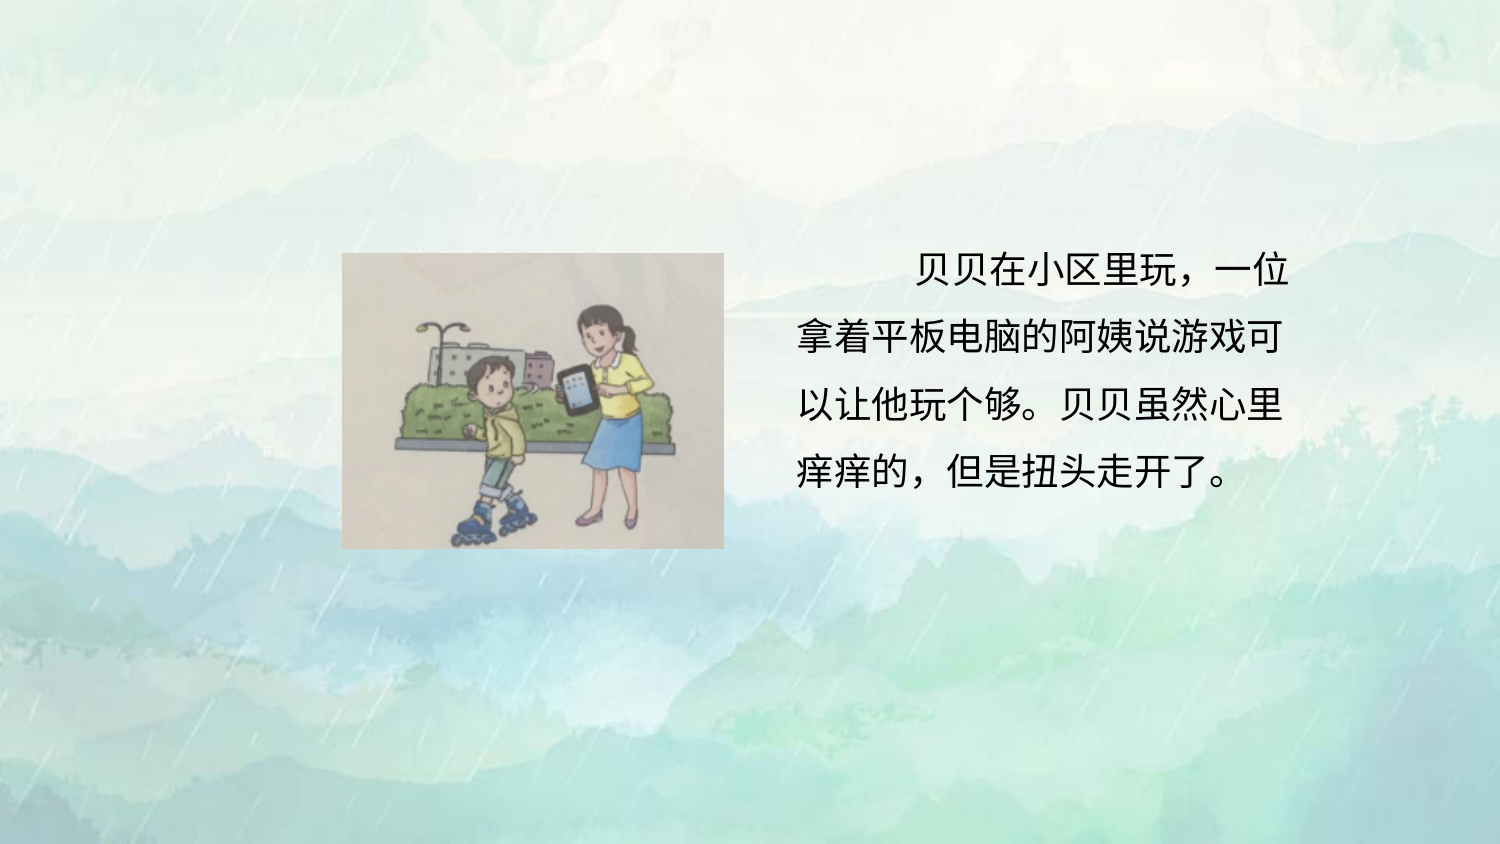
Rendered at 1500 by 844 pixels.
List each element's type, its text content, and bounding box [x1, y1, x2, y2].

picture [0, 0, 1500, 844]
text_box 贝贝在小区里玩，一位拿着平板电脑的阿姨说游戏可以让他玩个够。贝贝虽然心里痒痒的，但是扭头走开了。 [785, 217, 1310, 661]
